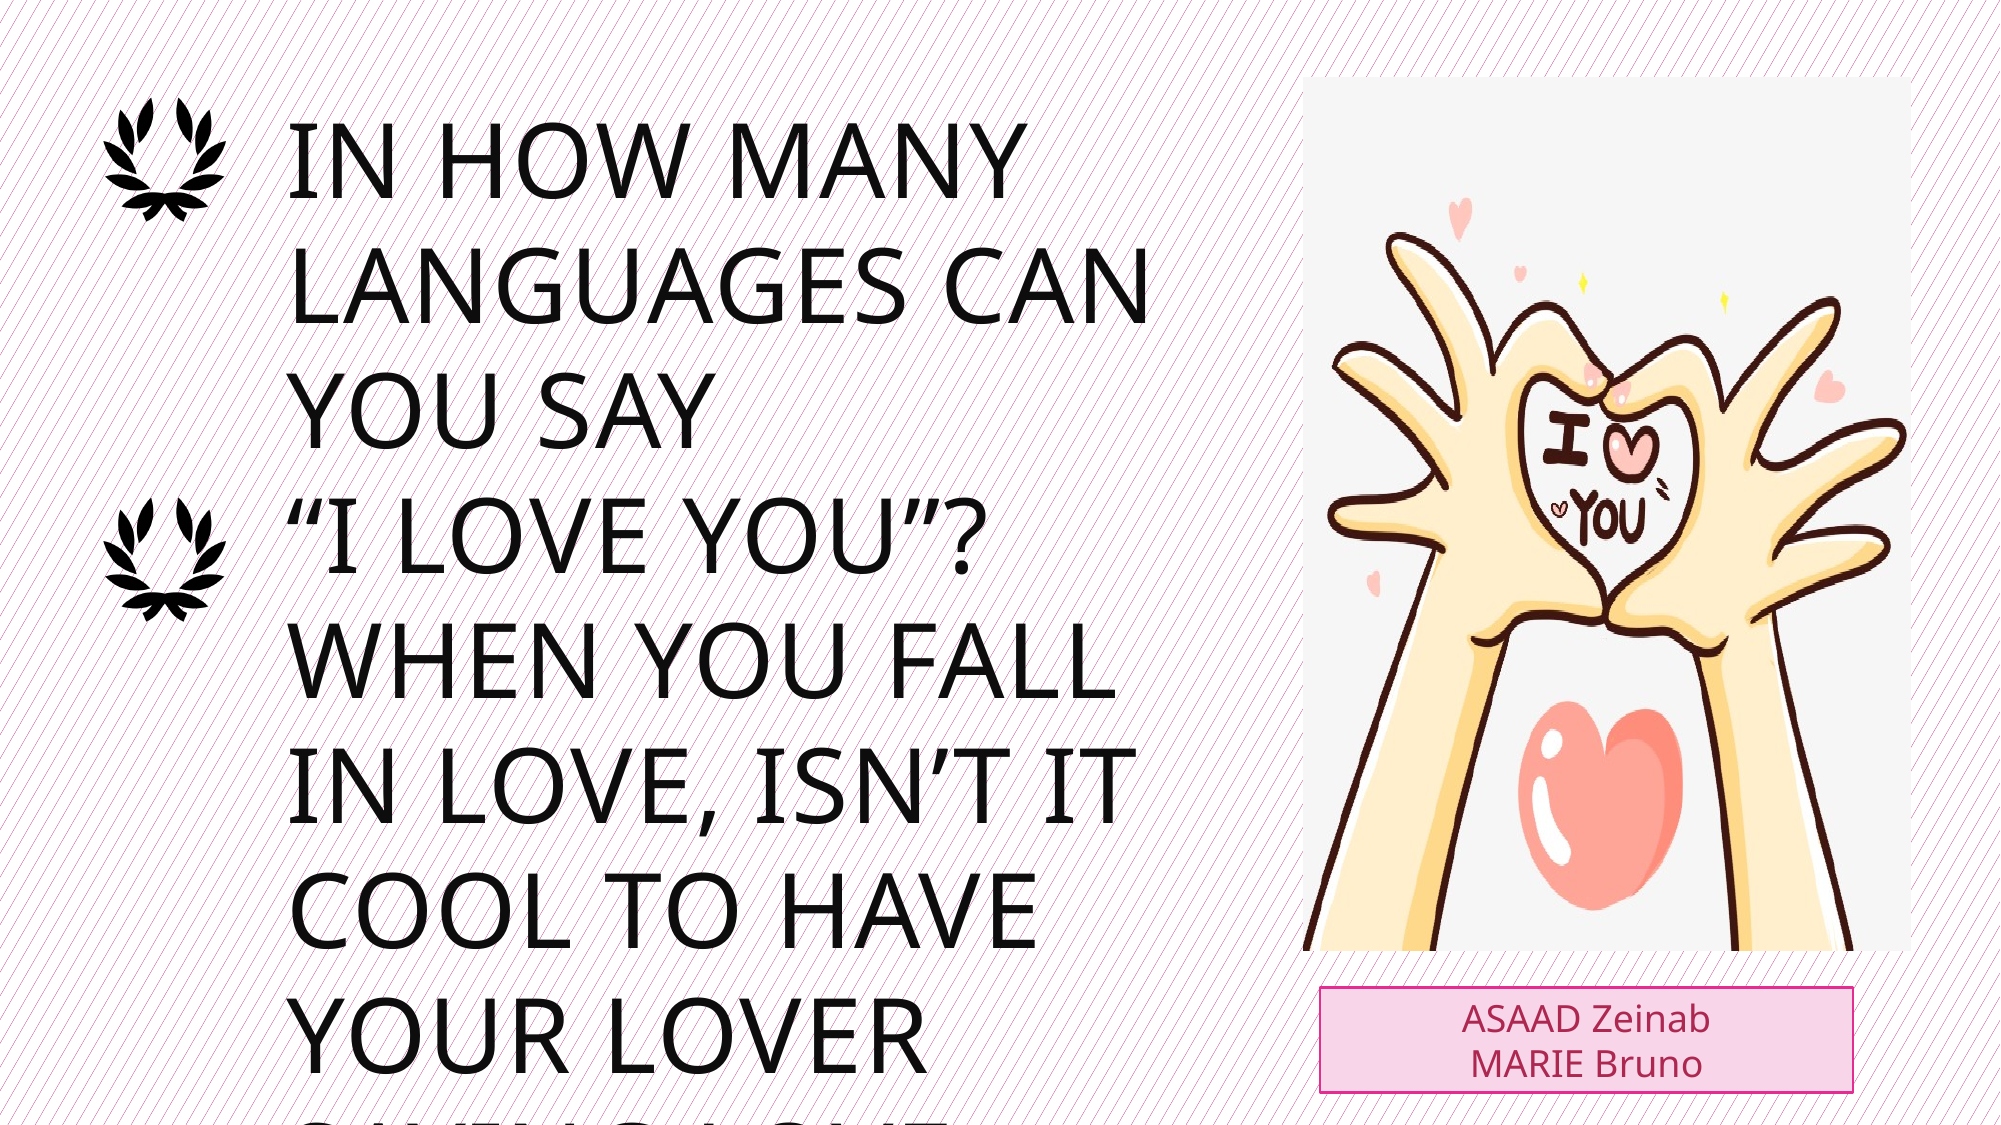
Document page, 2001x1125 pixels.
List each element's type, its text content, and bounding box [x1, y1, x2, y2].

text_box ASAAD Zeinab MARIE Bruno [1319, 986, 1854, 1094]
text_box In how many languages can you say “I love you”? When you fall in love, isn’t it cool to have your Lover saying love words in your language? What do you think? [271, 87, 1272, 1125]
picture [88, 84, 240, 236]
picture [88, 483, 240, 635]
picture [1303, 77, 1911, 951]
